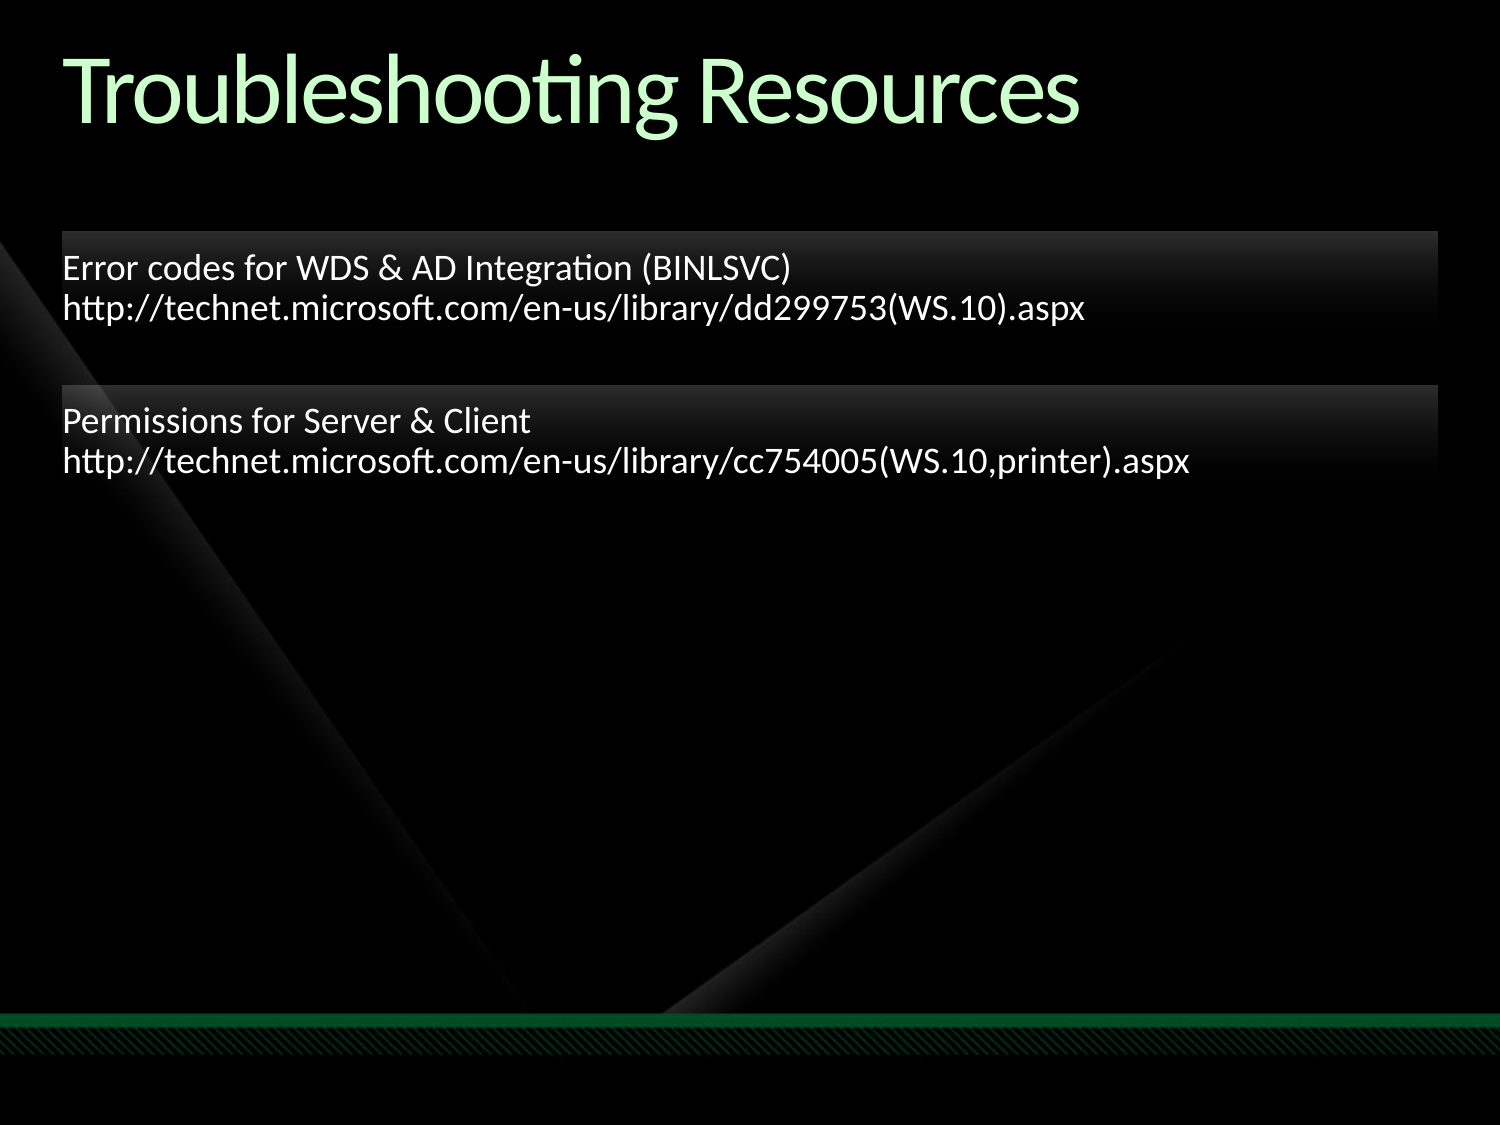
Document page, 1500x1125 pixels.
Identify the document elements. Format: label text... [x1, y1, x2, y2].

list Permissions for Server & Client http://technet.microsoft.com/en-us/library/cc754005(WS.10,printer).aspx [62, 384, 1439, 498]
list Error codes for WDS & AD Integration (BINLSVC) http://technet.microsoft.com/en-us/library/dd299753(WS.10).aspx [62, 231, 1439, 345]
picture [0, 0, 1500, 1125]
title Troubleshooting Resources [62, 37, 1437, 147]
